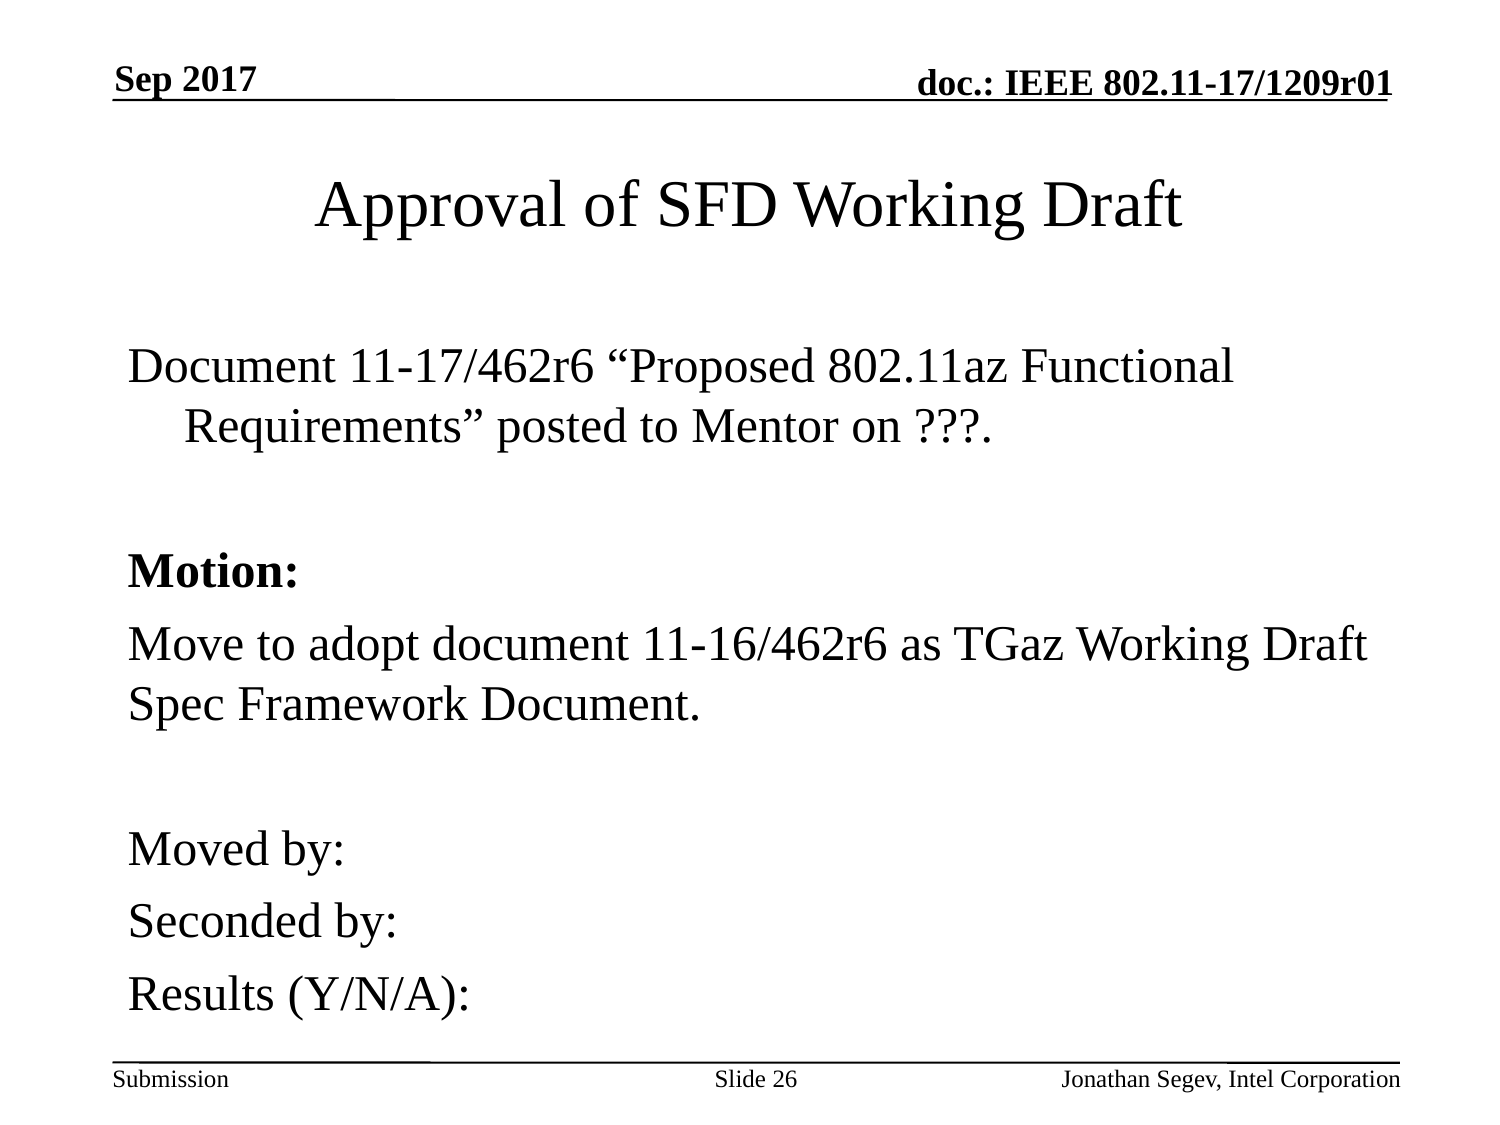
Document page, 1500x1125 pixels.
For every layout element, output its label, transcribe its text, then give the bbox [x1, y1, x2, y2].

footer Jonathan Segev, Intel Corporation [878, 1061, 1402, 1093]
slide_number Slide 26 [712, 1061, 800, 1123]
list Document 11-17/462r6 “Proposed 802.11az Functional Requirements” posted to Mentor on ???. Motion: Move to adopt document 11-16/462r6 as TGaz Working Draft Spec Framework Document. Moved by: Seconded by: Results (Y/N/A): [112, 324, 1388, 1000]
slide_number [114, 54, 423, 100]
title Approval of SFD Working Draft [112, 112, 1388, 288]
